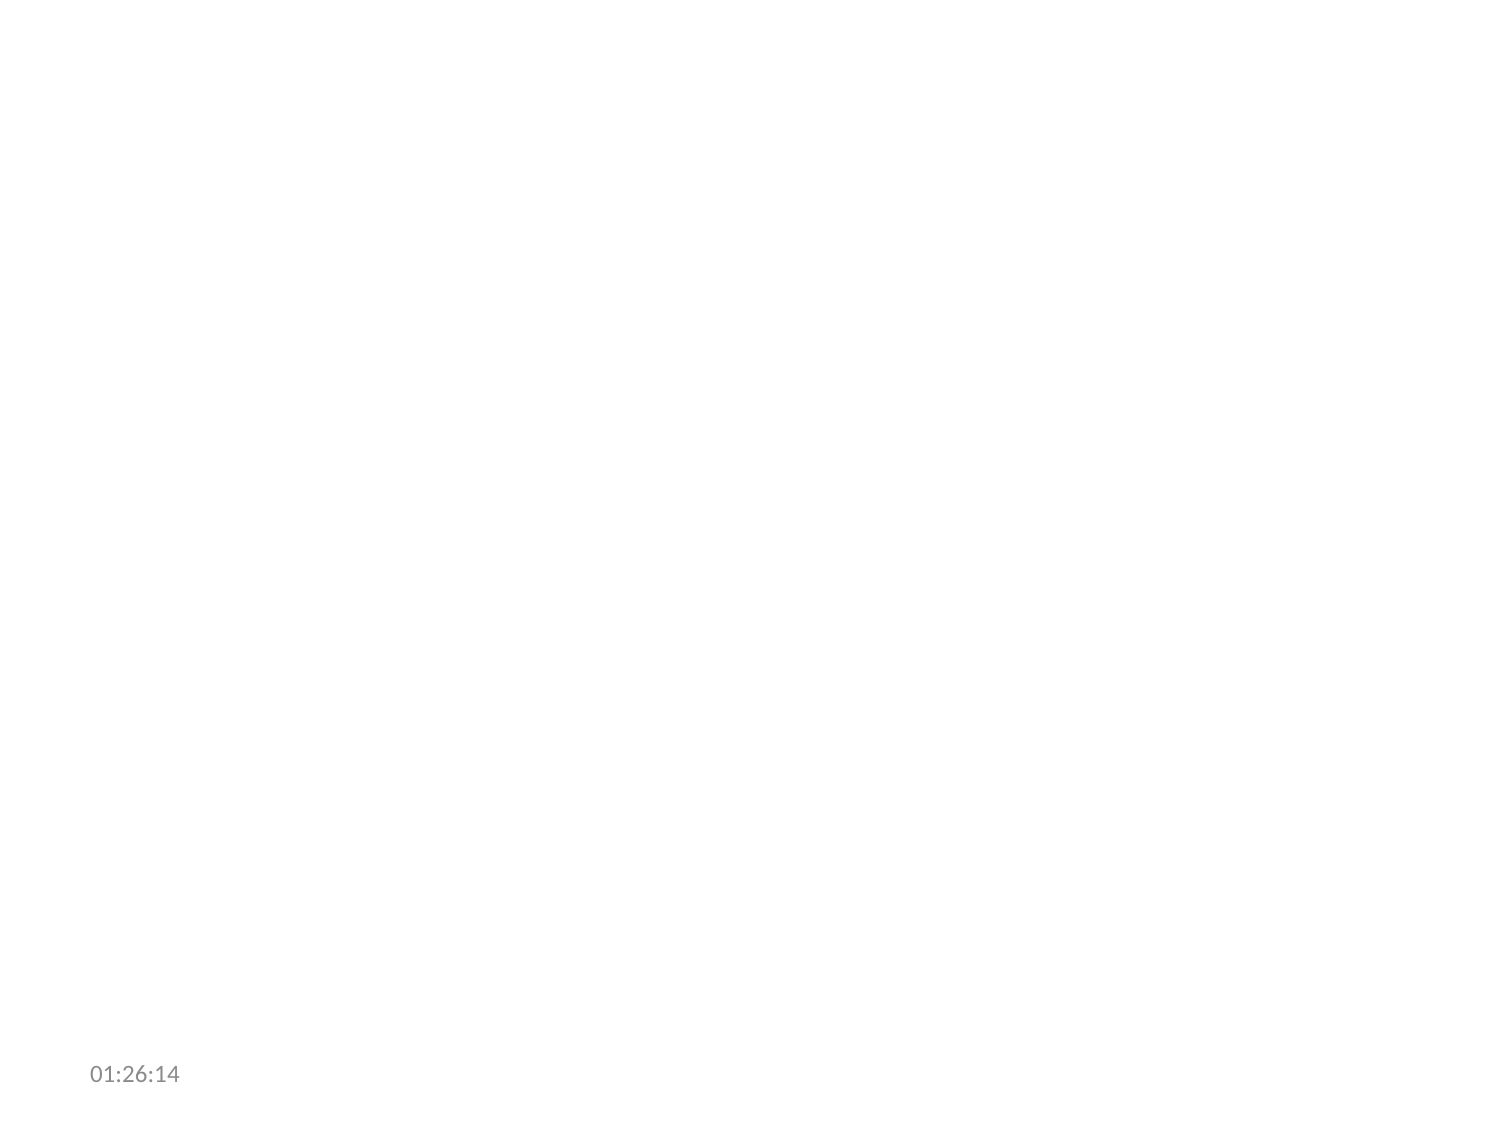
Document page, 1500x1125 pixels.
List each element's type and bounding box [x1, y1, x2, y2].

slide_number [75, 1042, 425, 1103]
